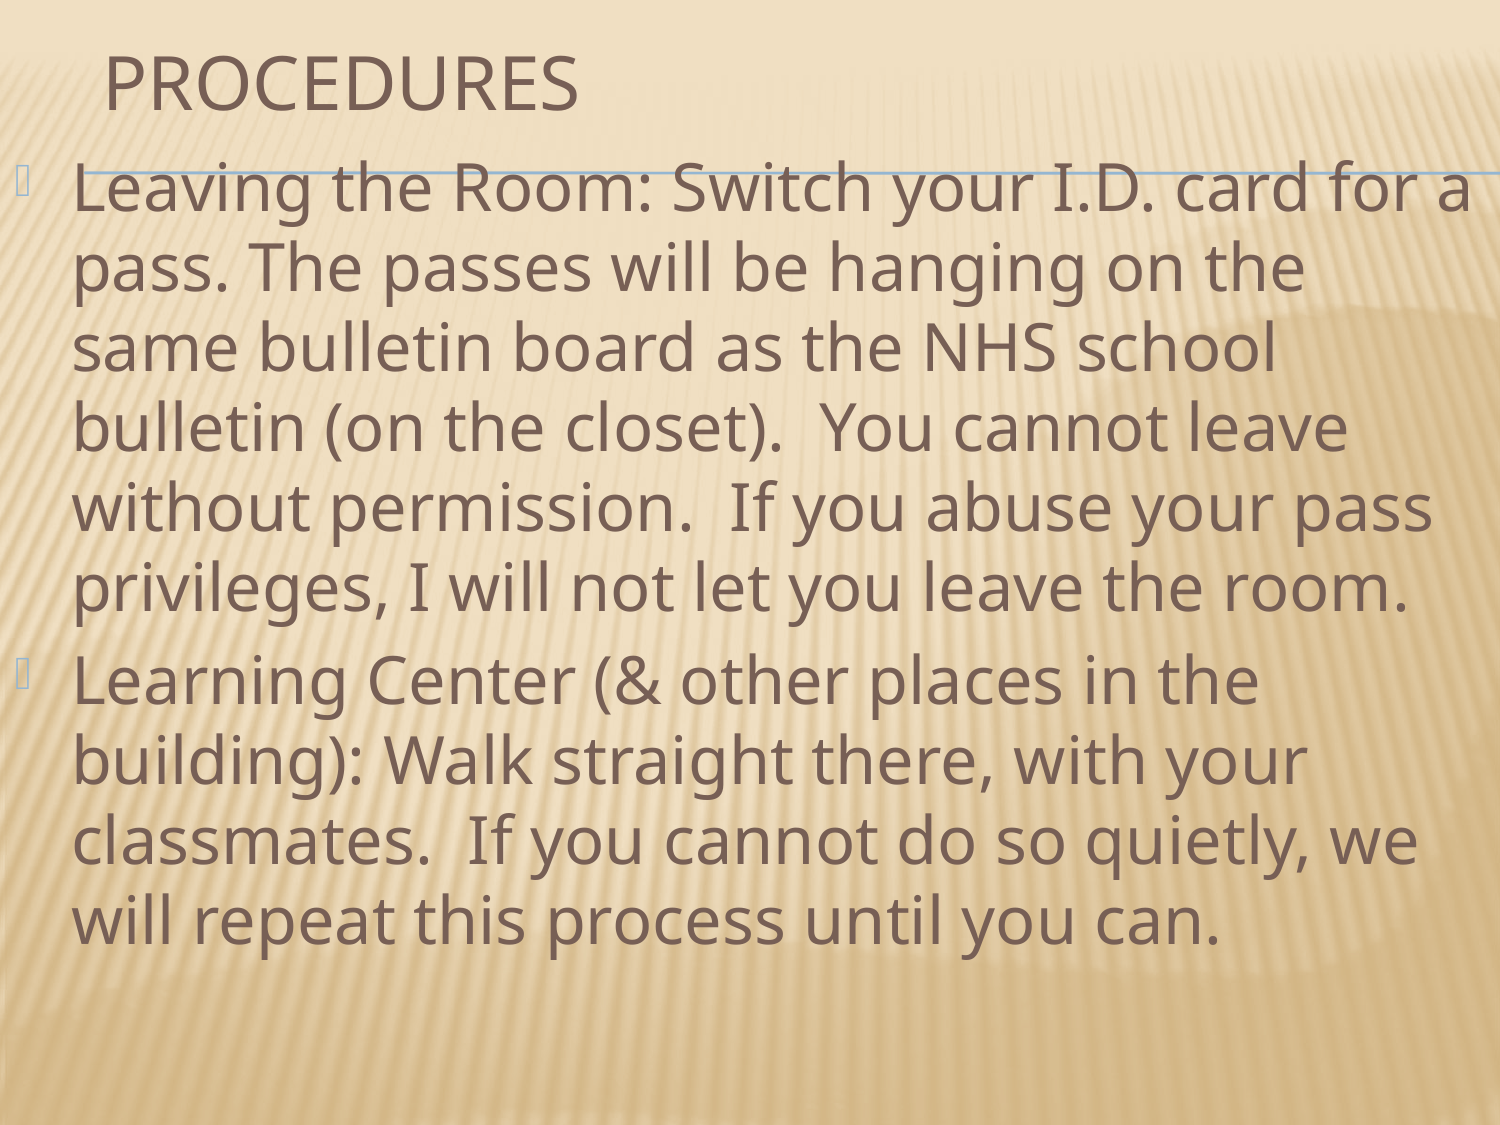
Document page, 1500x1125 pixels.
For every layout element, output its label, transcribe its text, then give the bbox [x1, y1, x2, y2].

title Procedures [87, 5, 1438, 137]
list Leaving the Room: Switch your I.D. card for a pass. The passes will be hanging on the same bulletin board as the NHS school bulletin (on the closet). You cannot leave without permission. If you abuse your pass privileges, I will not let you leave the room. Learning Center (& other places in the building): Walk straight there, with your classmates. If you cannot do so quietly, we will repeat this process until you can. [0, 137, 1500, 1113]
